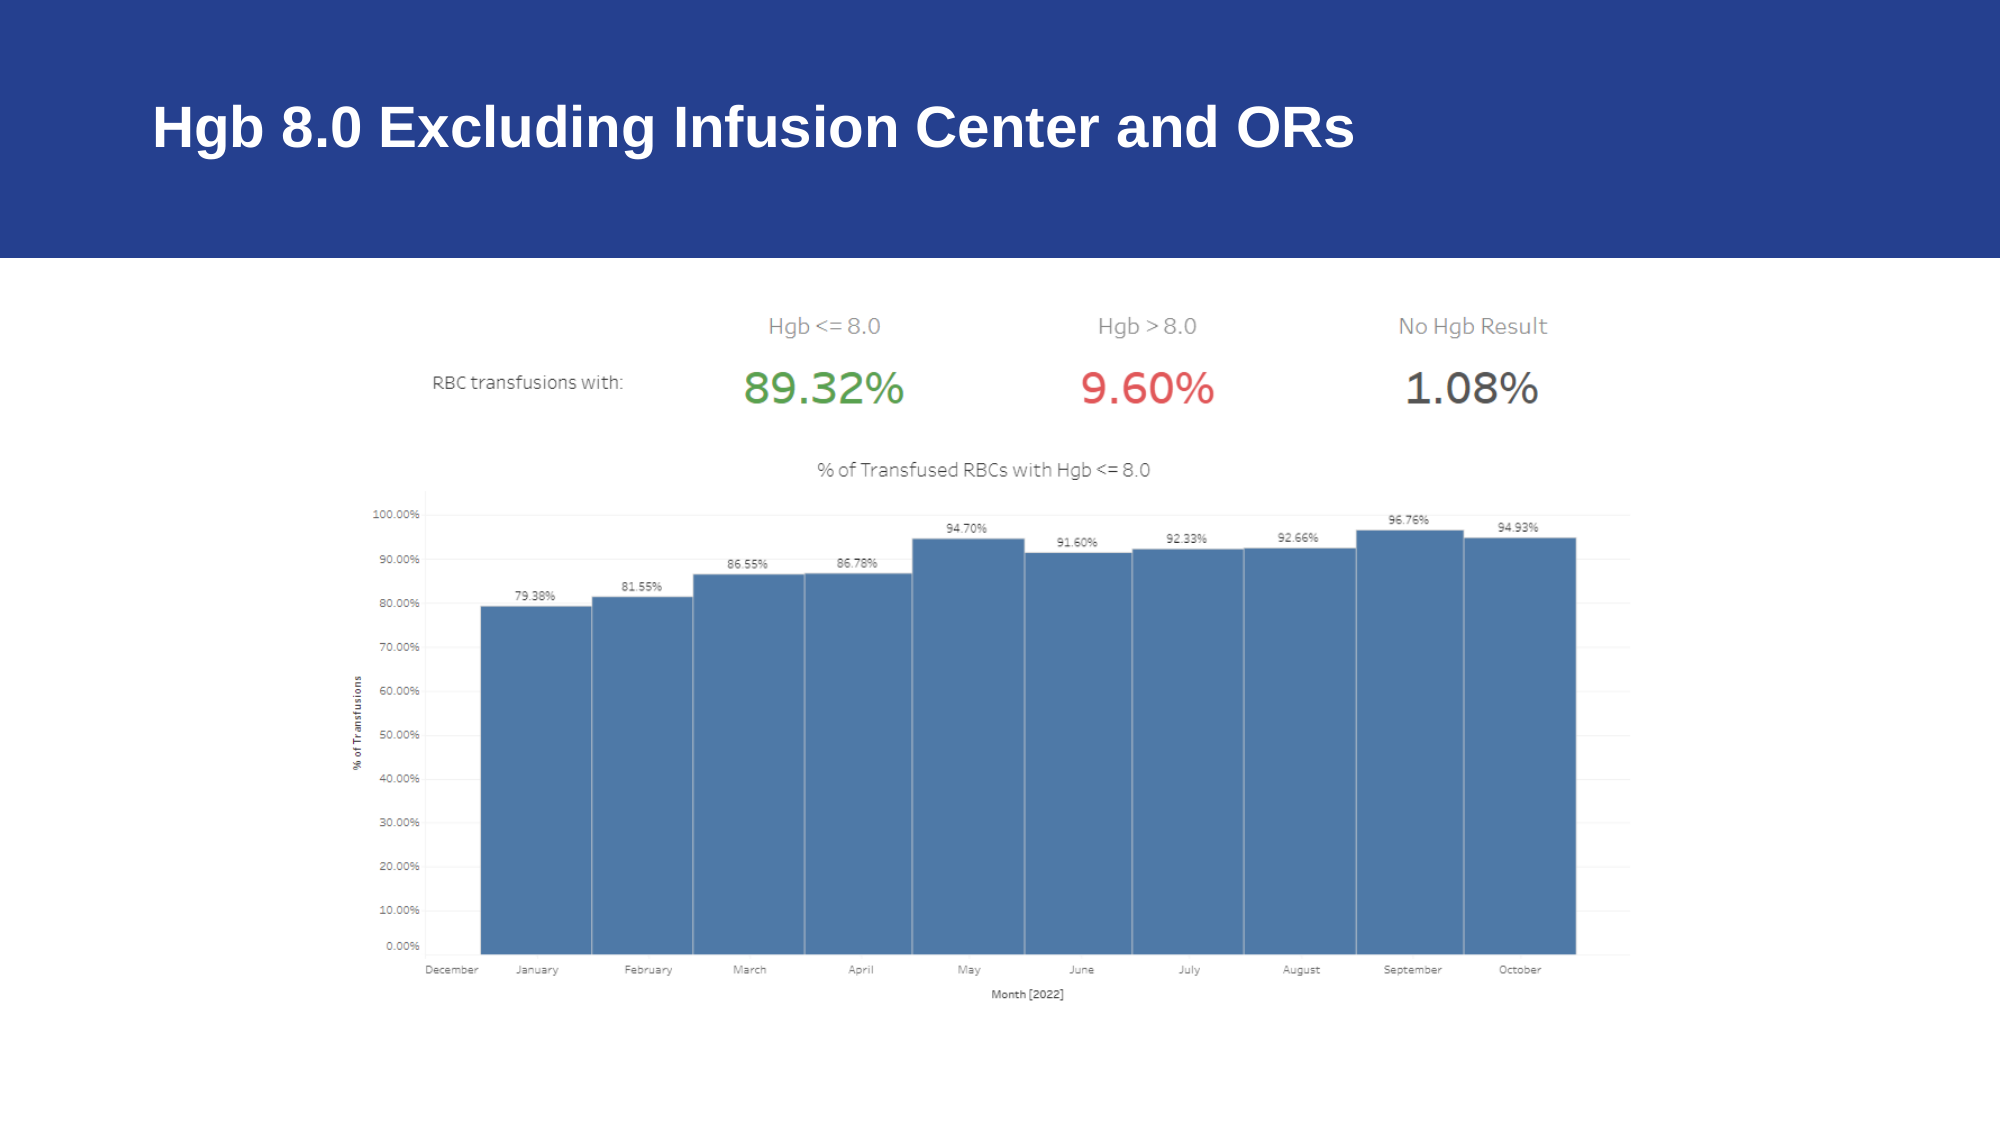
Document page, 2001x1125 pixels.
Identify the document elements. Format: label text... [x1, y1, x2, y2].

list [298, 299, 1702, 1014]
title Hgb 8.0 Excluding Infusion Center and ORs [137, 20, 1863, 238]
